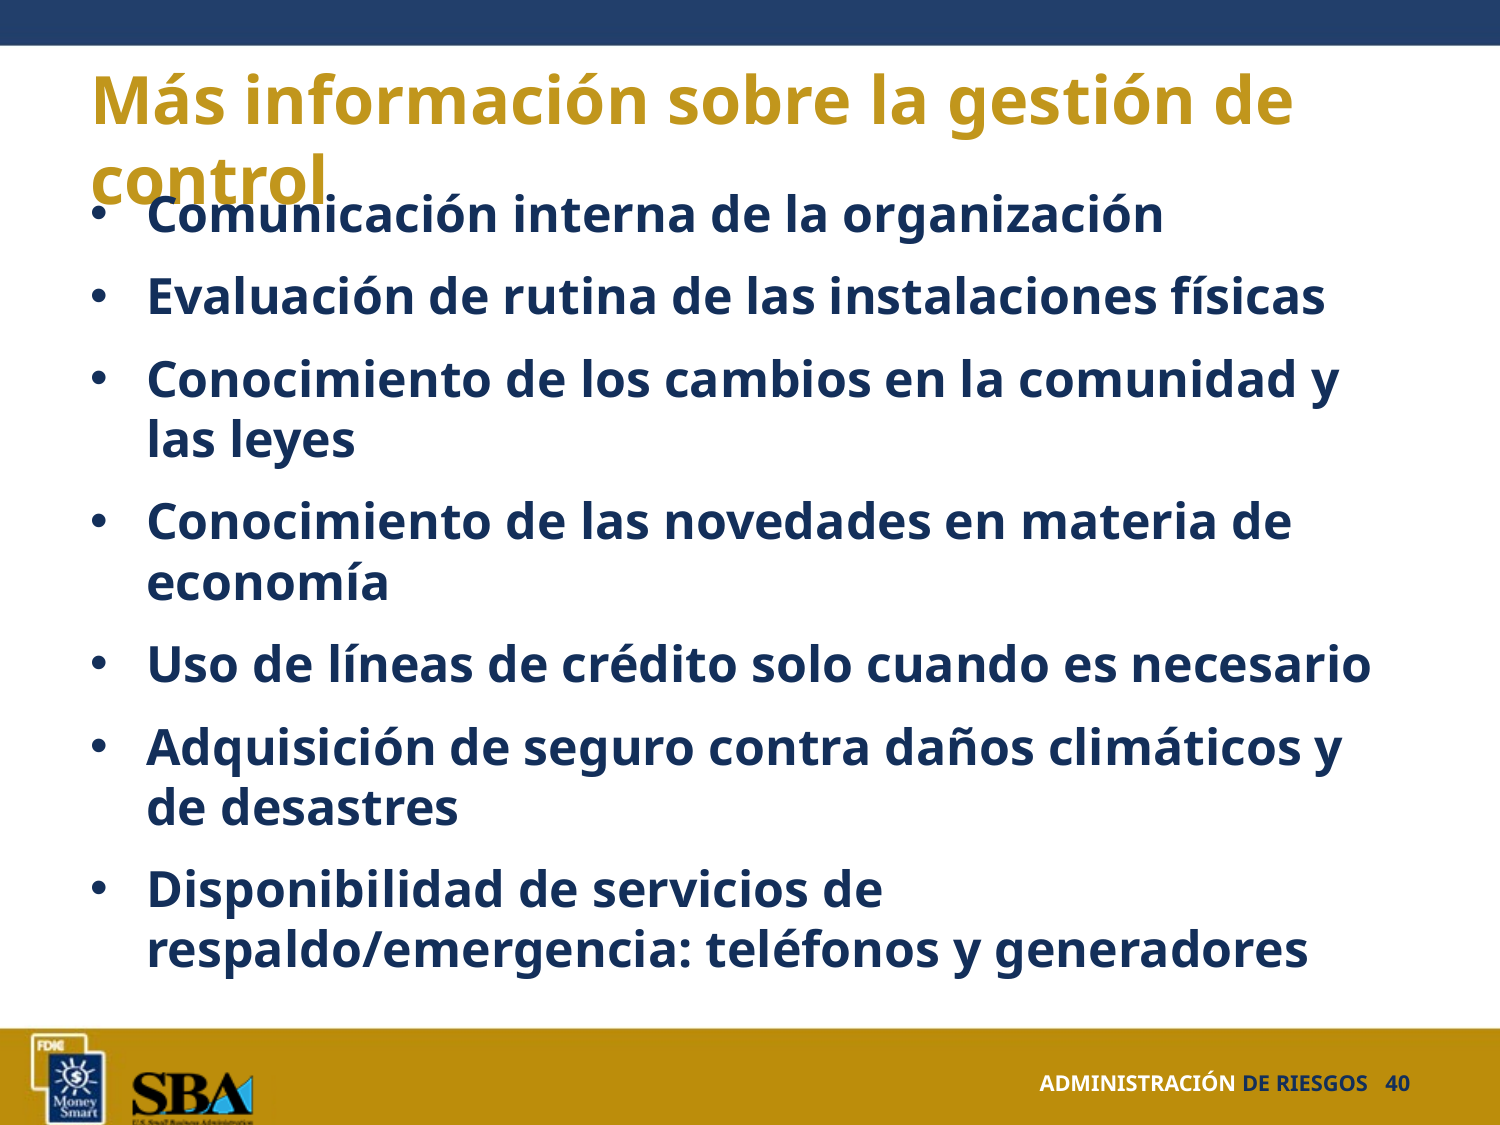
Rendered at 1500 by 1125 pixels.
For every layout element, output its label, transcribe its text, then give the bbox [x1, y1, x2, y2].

picture [0, 0, 1500, 1125]
title Más información sobre la gestión de control [74, 49, 1500, 151]
list Comunicación interna de la organización Evaluación de rutina de las instalaciones físicas Conocimiento de los cambios en la comunidad y las leyes Conocimiento de las novedades en materia de economía Uso de líneas de crédito solo cuando es necesario Adquisición de seguro contra daños climáticos y de desastres Disponibilidad de servicios de respaldo/emergencia: teléfonos y generadores [74, 174, 1426, 876]
